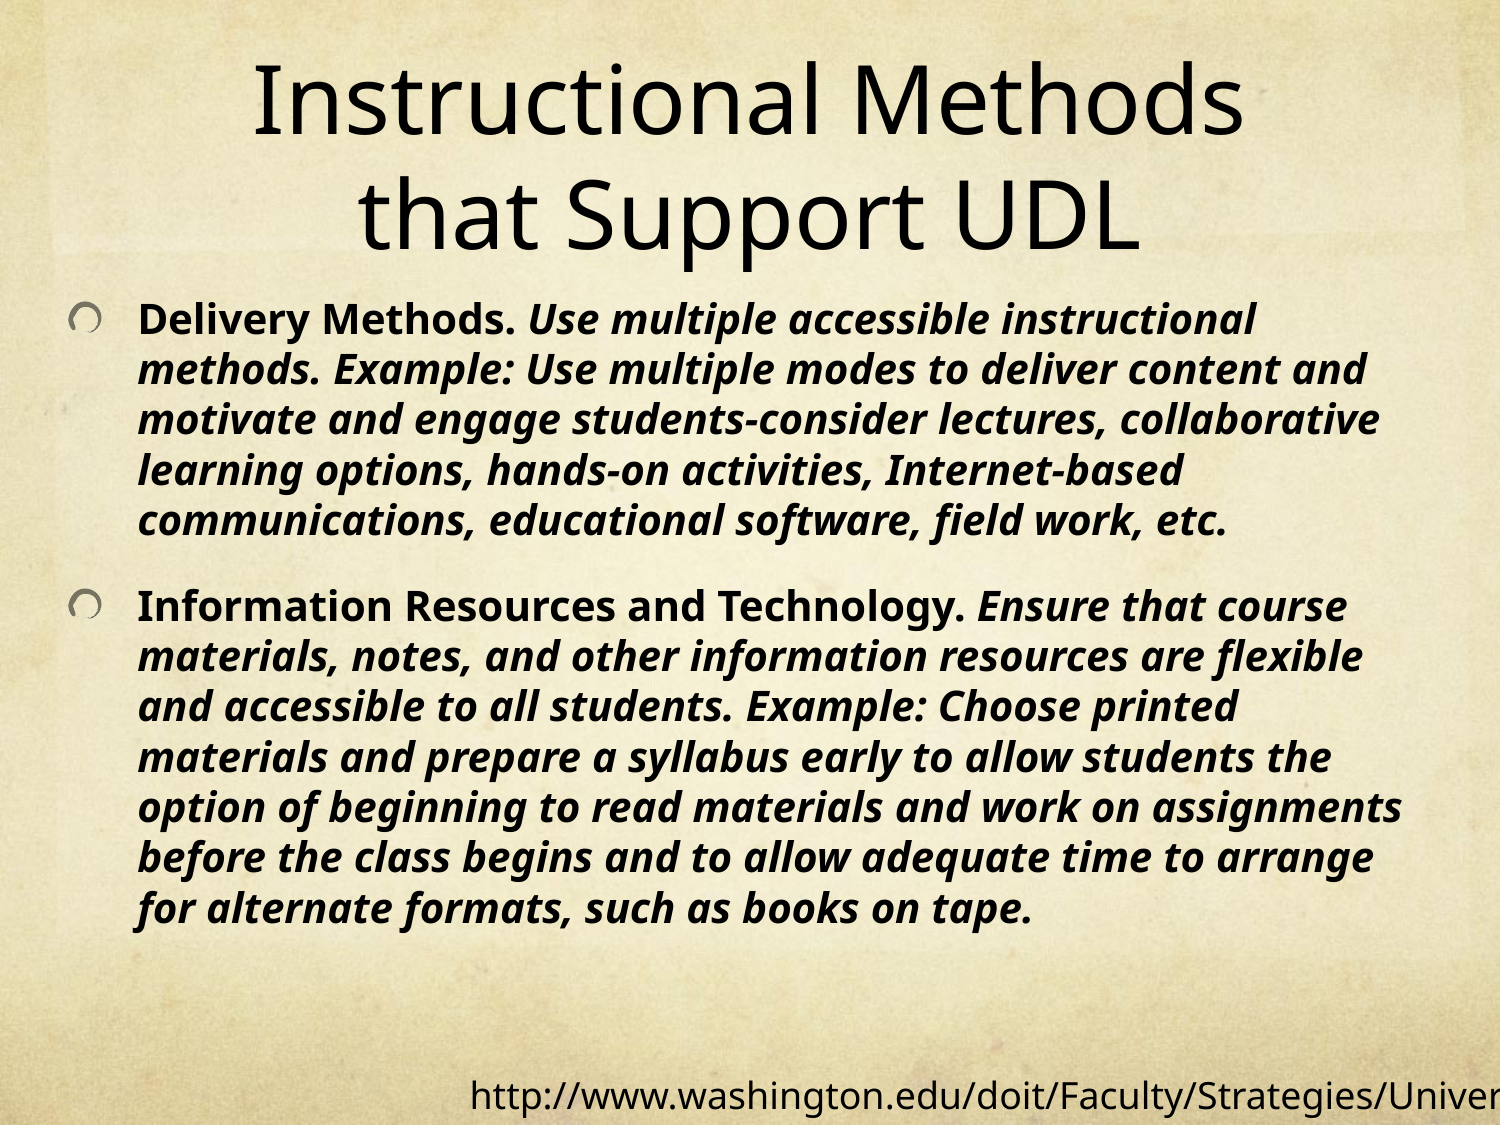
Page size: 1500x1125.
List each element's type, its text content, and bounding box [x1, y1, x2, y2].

list Delivery Methods. Use multiple accessible instructional methods. Example: Use multiple modes to deliver content and motivate and engage students-consider lectures, collaborative learning options, hands-on activities, Internet-based communications, educational software, field work, etc. Information Resources and Technology. Ensure that course materials, notes, and other information resources are flexible and accessible to all students. Example: Choose printed materials and prepare a syllabus early to allow students the option of beginning to read materials and work on assignments before the class begins and to allow adequate time to arrange for alternate formats, such as books on tape. [53, 284, 1428, 950]
picture [0, 0, 1500, 1125]
text_box http://www.washington.edu/doit/Faculty/Strategies/Universal/ [454, 1064, 1500, 1125]
title Instructional Methods that Support UDL [150, 82, 1350, 225]
